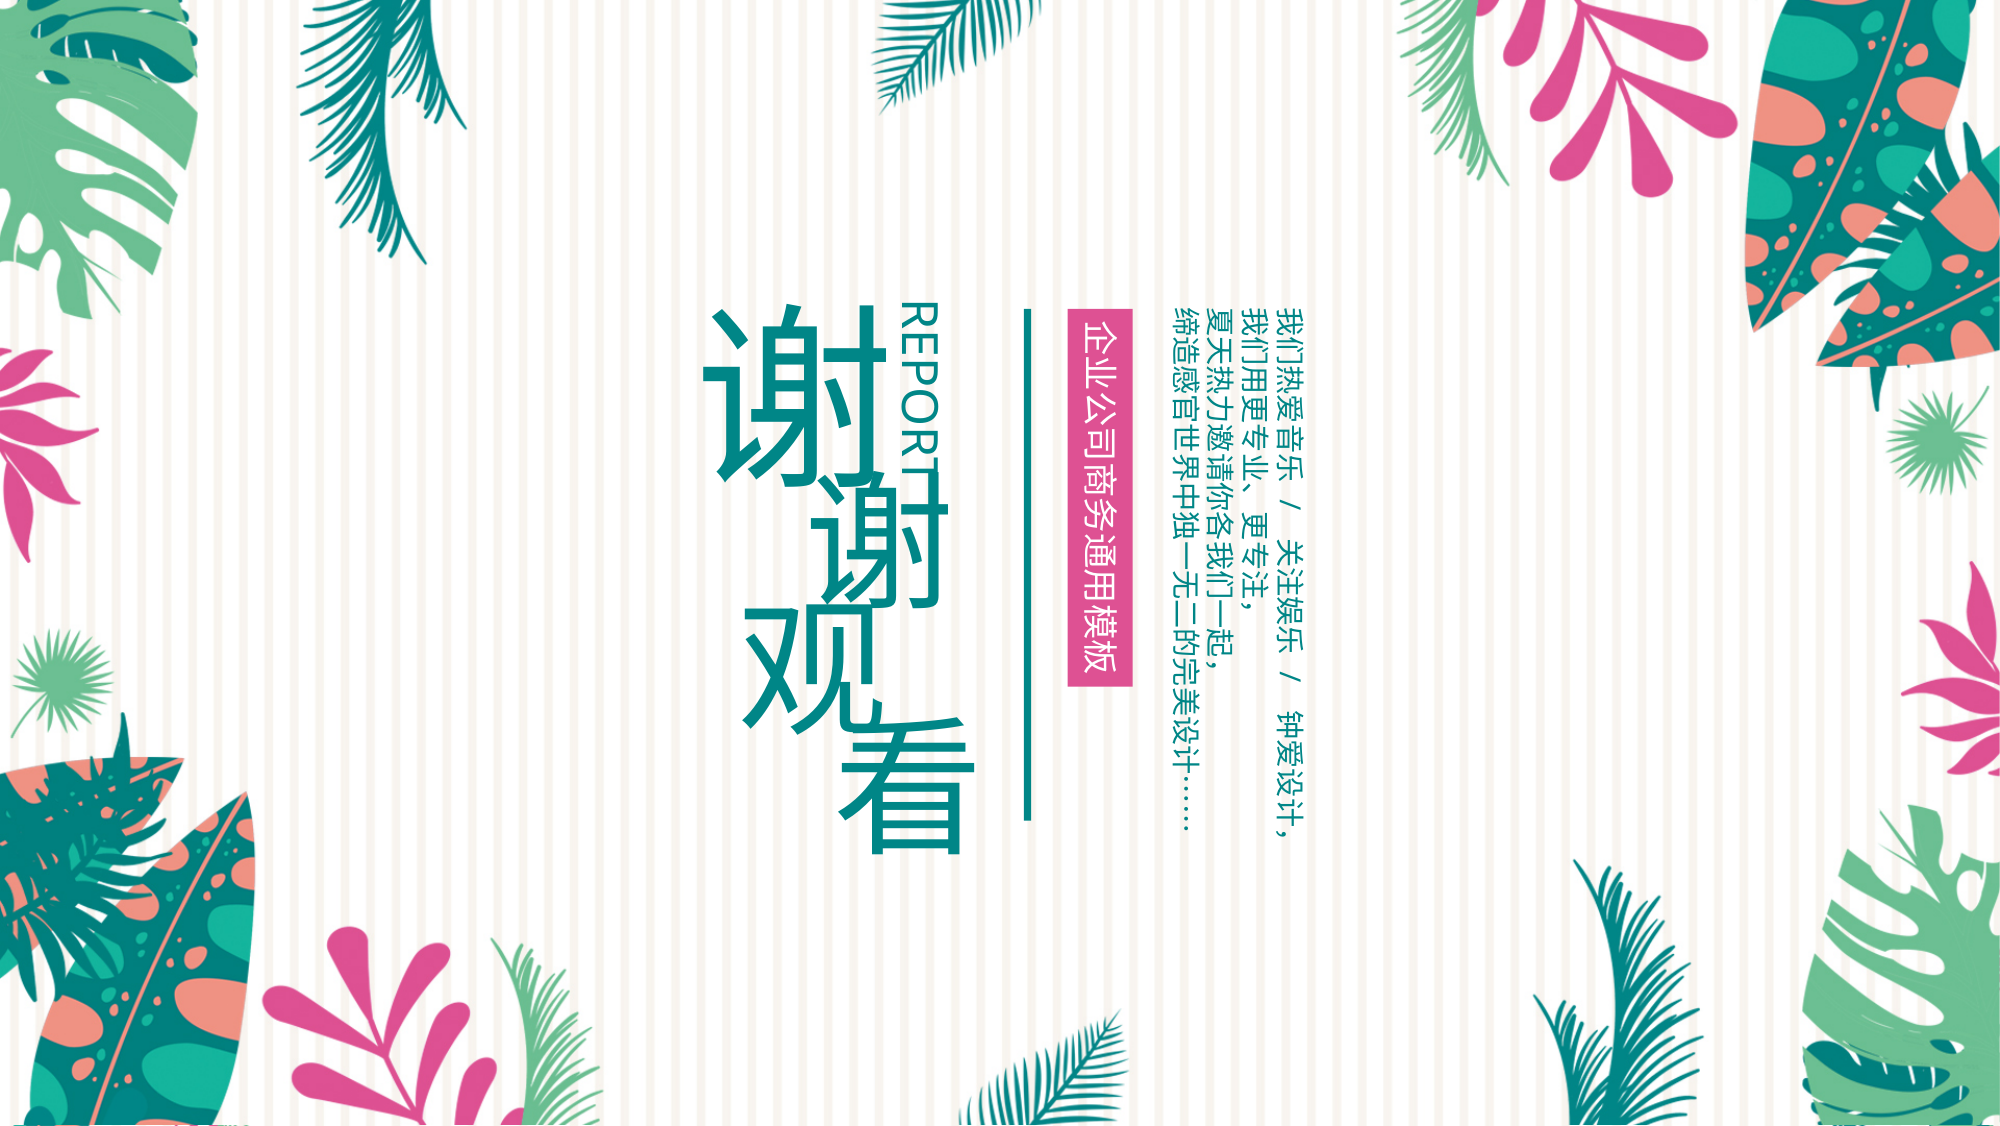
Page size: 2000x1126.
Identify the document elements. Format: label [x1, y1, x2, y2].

picture [0, 0, 2000, 1126]
text_box [1067, 306, 1310, 947]
text_box [694, 271, 1006, 875]
